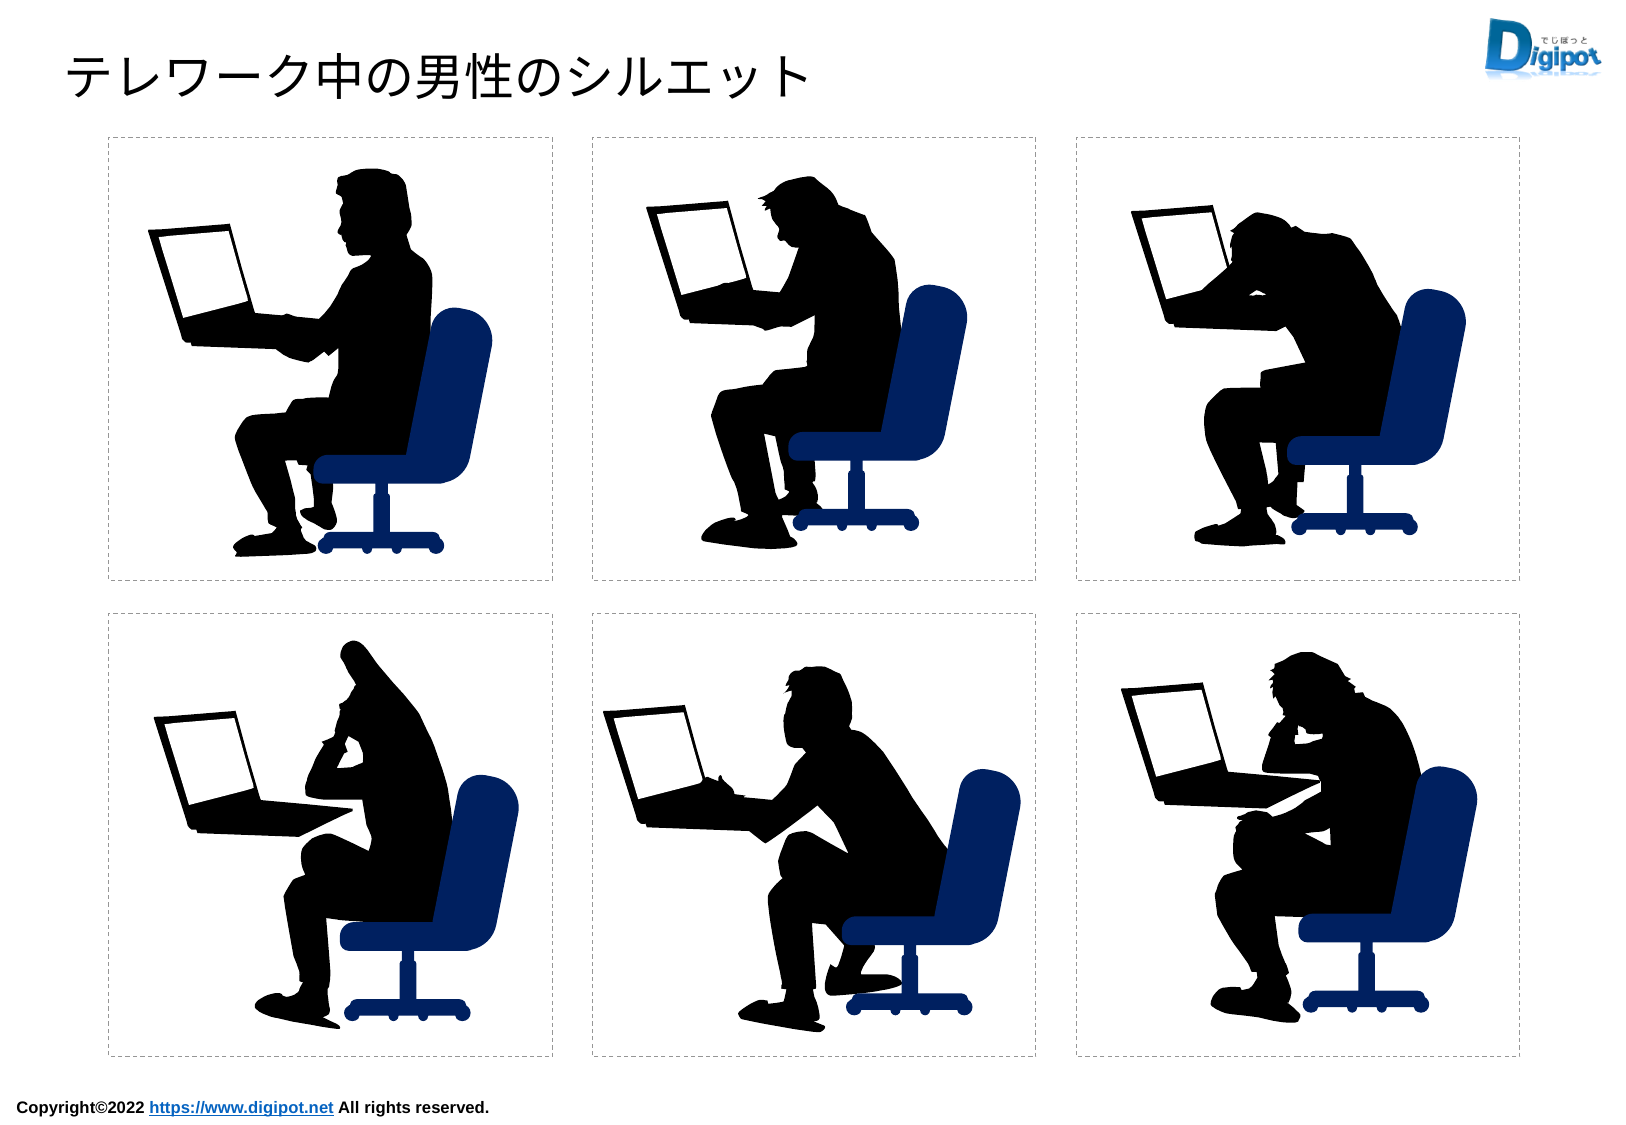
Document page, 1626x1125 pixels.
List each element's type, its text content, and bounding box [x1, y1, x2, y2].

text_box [1120, 652, 1478, 1023]
text_box テレワーク中の男性のシルエット [49, 38, 829, 113]
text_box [153, 640, 519, 1029]
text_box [148, 168, 493, 557]
picture [1485, 18, 1602, 82]
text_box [1130, 204, 1466, 547]
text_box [646, 176, 968, 550]
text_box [602, 666, 1021, 1033]
